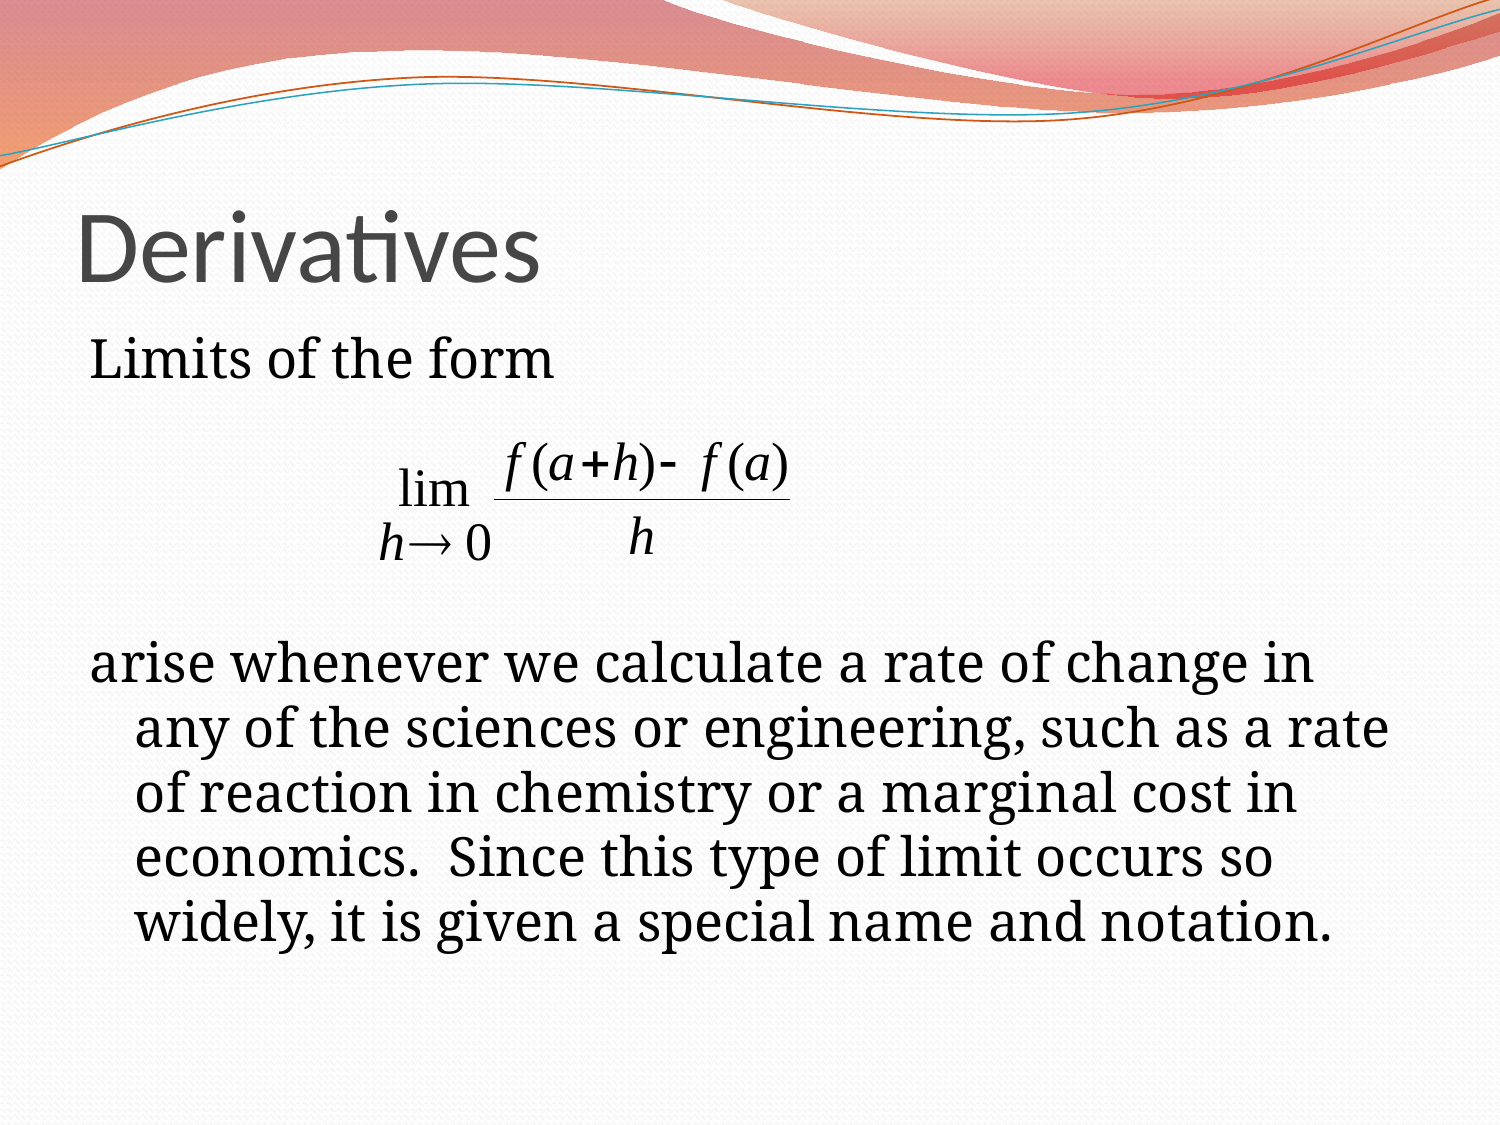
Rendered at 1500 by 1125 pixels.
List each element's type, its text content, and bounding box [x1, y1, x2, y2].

list Limits of the form arise whenever we calculate a rate of change in any of the sciences or engineering, such as a rate of reaction in chemistry or a marginal cost in economics. Since this type of limit occurs so widely, it is given a special name and notation. [75, 317, 1425, 1038]
title Derivatives [75, 115, 1425, 303]
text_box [374, 437, 794, 567]
